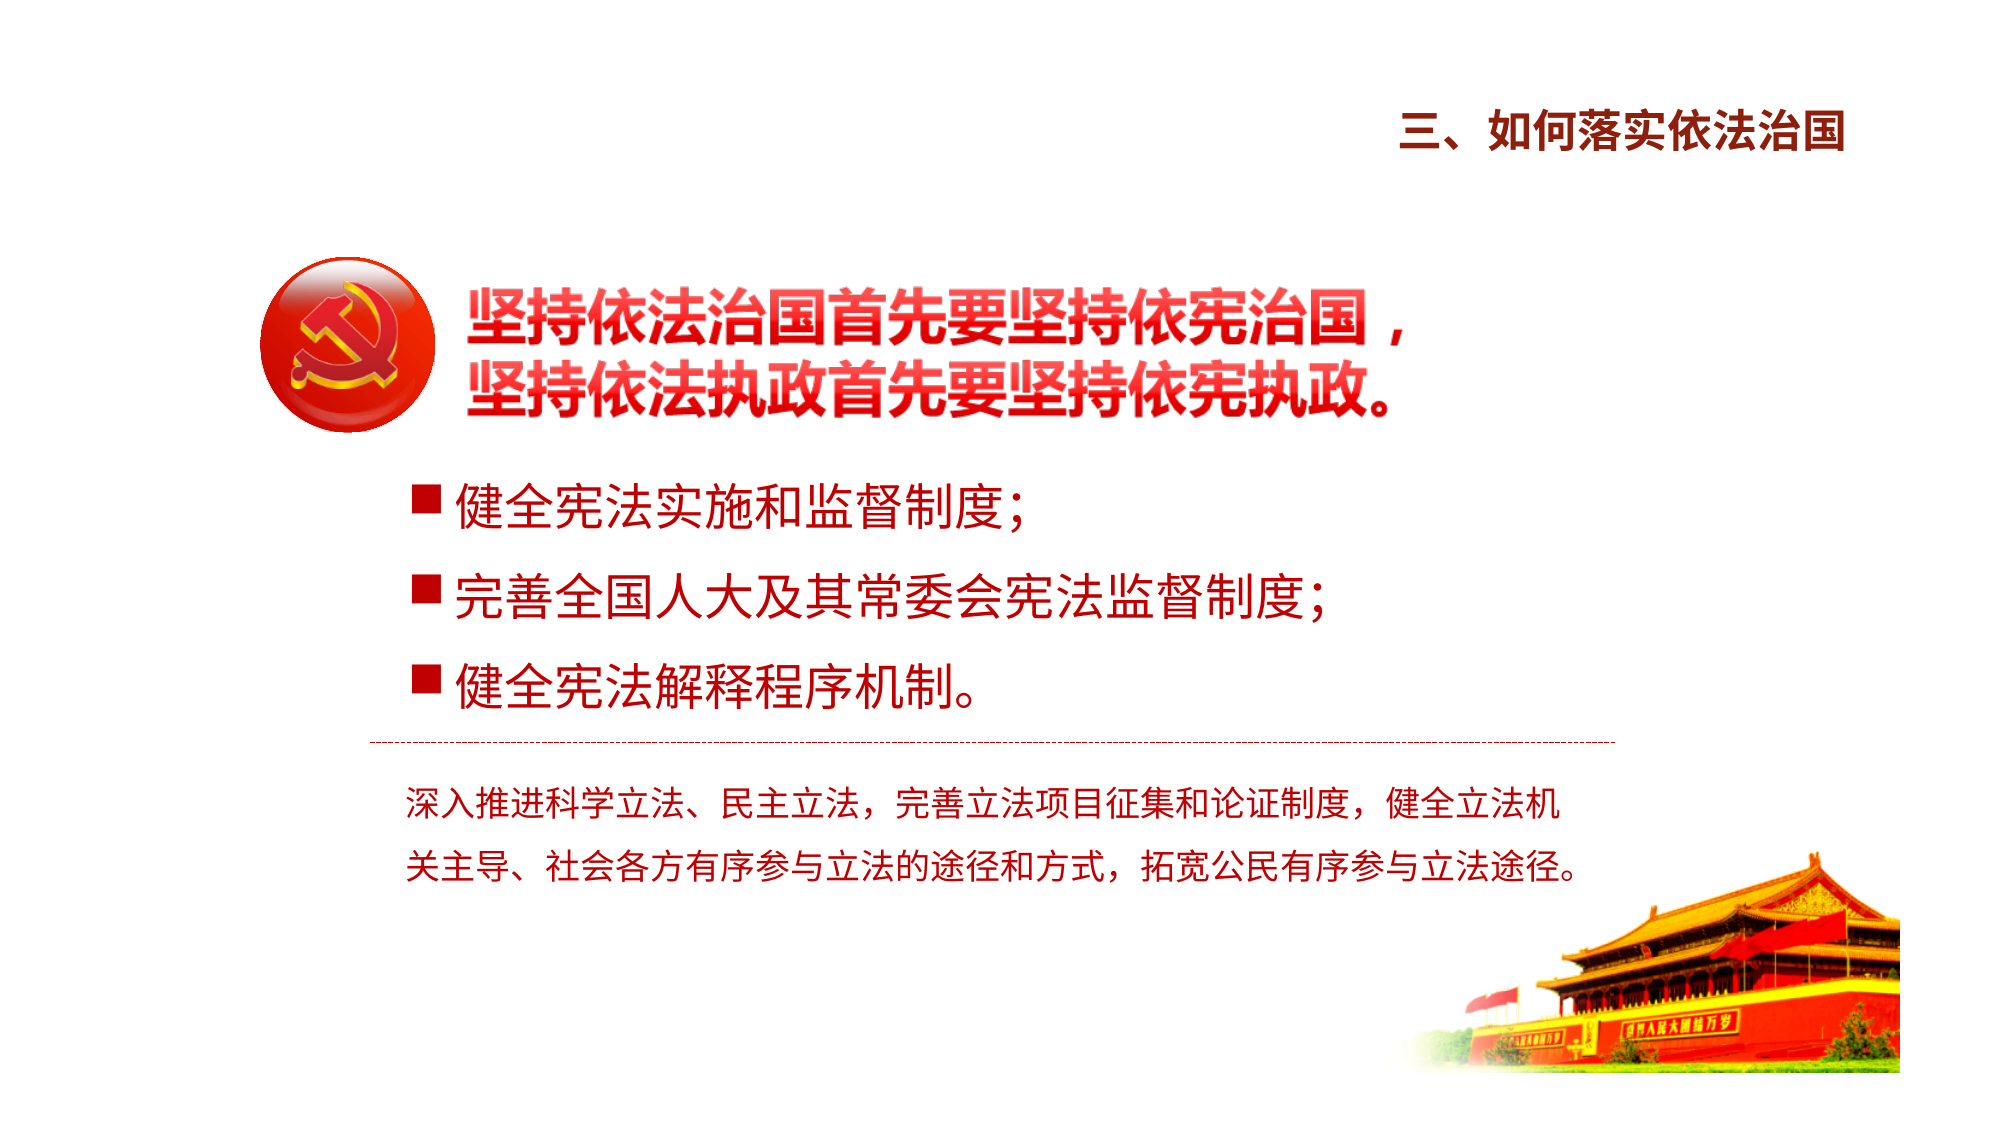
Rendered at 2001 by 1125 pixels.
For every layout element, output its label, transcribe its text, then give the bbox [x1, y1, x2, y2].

picture [1382, 851, 1900, 1073]
text_box 三、如何落实依法治国 [1351, 94, 1894, 164]
text_box 深入推进科学立法、民主立法，完善立法项目征集和论证制度，健全立法机关主导、社会各方有序参与立法的途径和方式，拓宽公民有序参与立法途径。 [390, 752, 1585, 894]
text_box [260, 257, 435, 433]
text_box 健全宪法实施和监督制度； 完善全国人大及其常委会宪法监督制度； 健全宪法解释程序机制。 [393, 437, 1480, 723]
picture [429, 260, 1477, 436]
